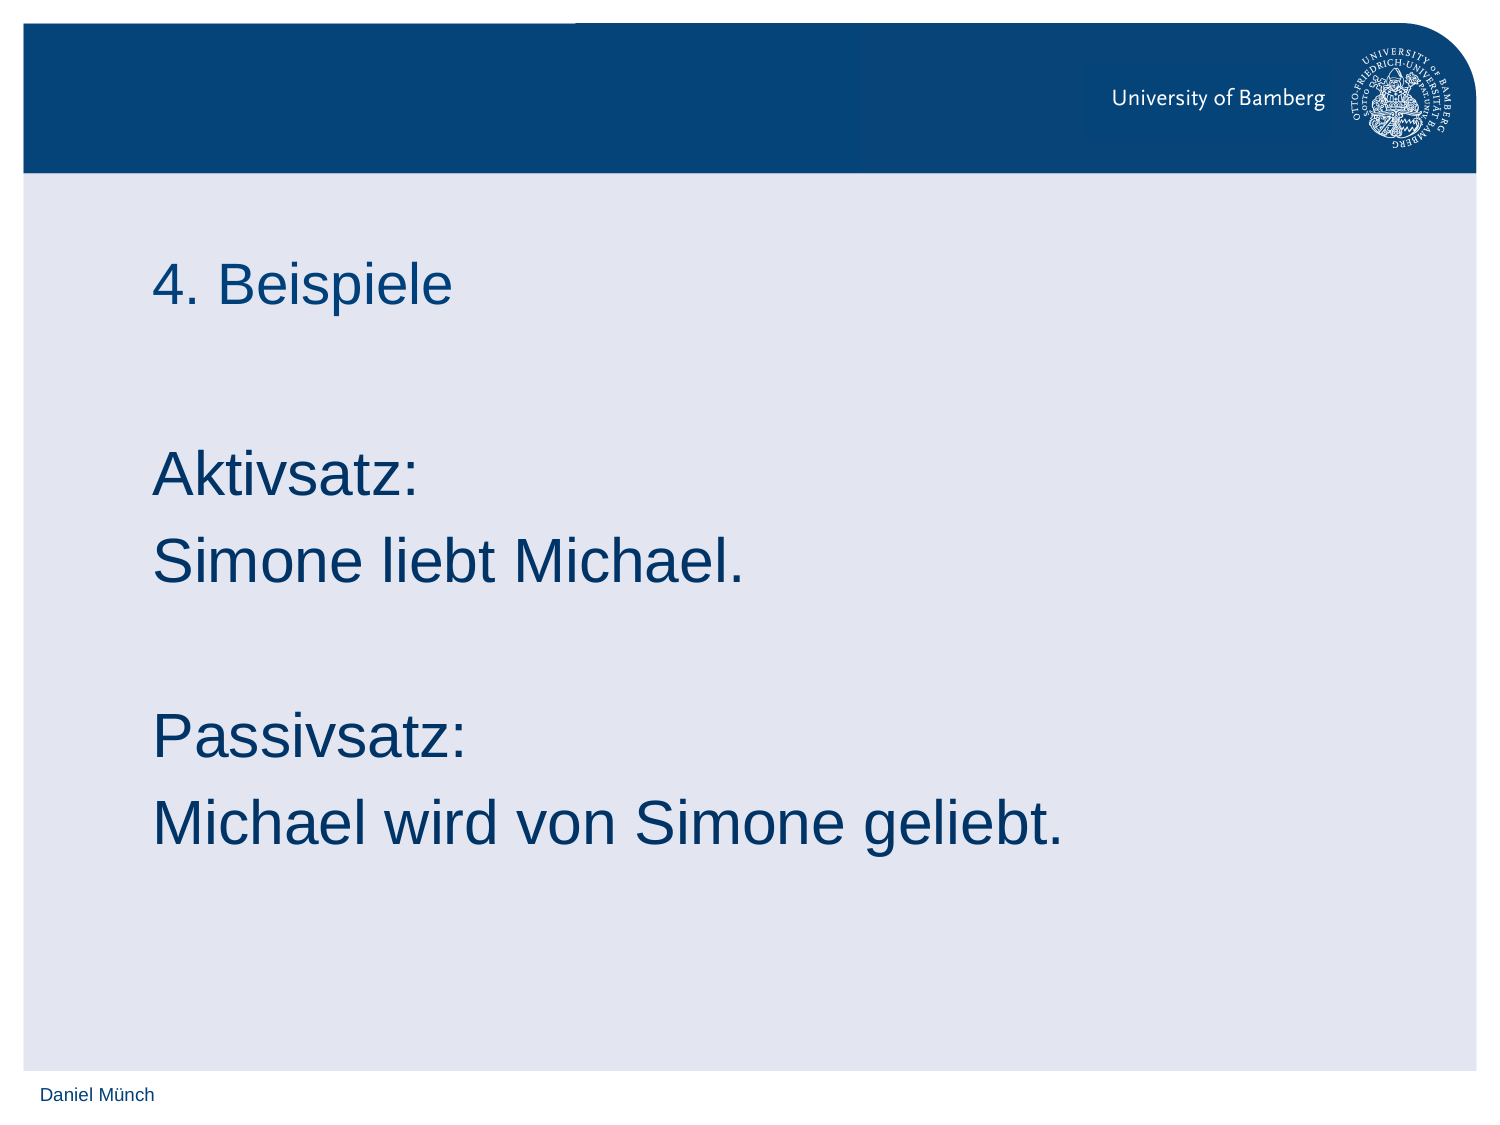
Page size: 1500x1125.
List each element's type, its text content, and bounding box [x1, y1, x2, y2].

title 4. Beispiele [137, 187, 1363, 375]
list Aktivsatz: Simone liebt Michael. Passivsatz: Michael wird von Simone geliebt. [137, 425, 1436, 1008]
picture [0, 0, 1500, 1125]
